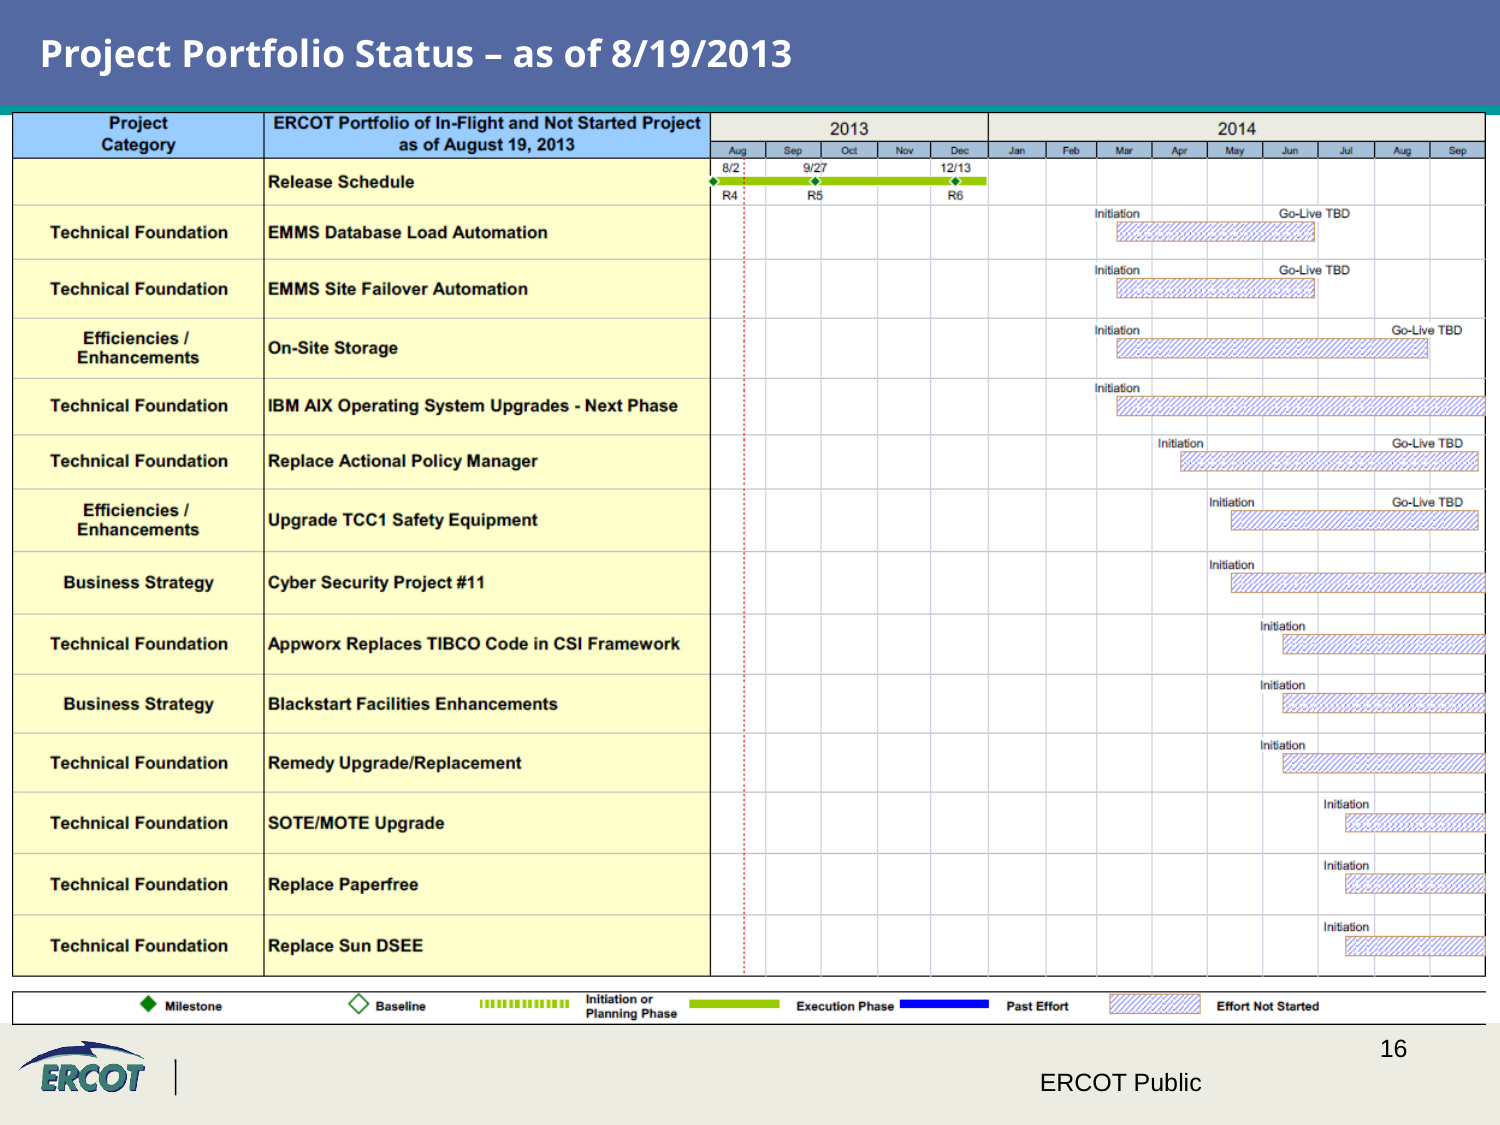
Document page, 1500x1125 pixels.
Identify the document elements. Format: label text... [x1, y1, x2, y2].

picture [12, 112, 1486, 1026]
footer ERCOT Public [1025, 1059, 1438, 1125]
picture [10, 1031, 151, 1111]
text_box Project Portfolio Status – as of 8/19/2013 [24, 30, 1163, 106]
